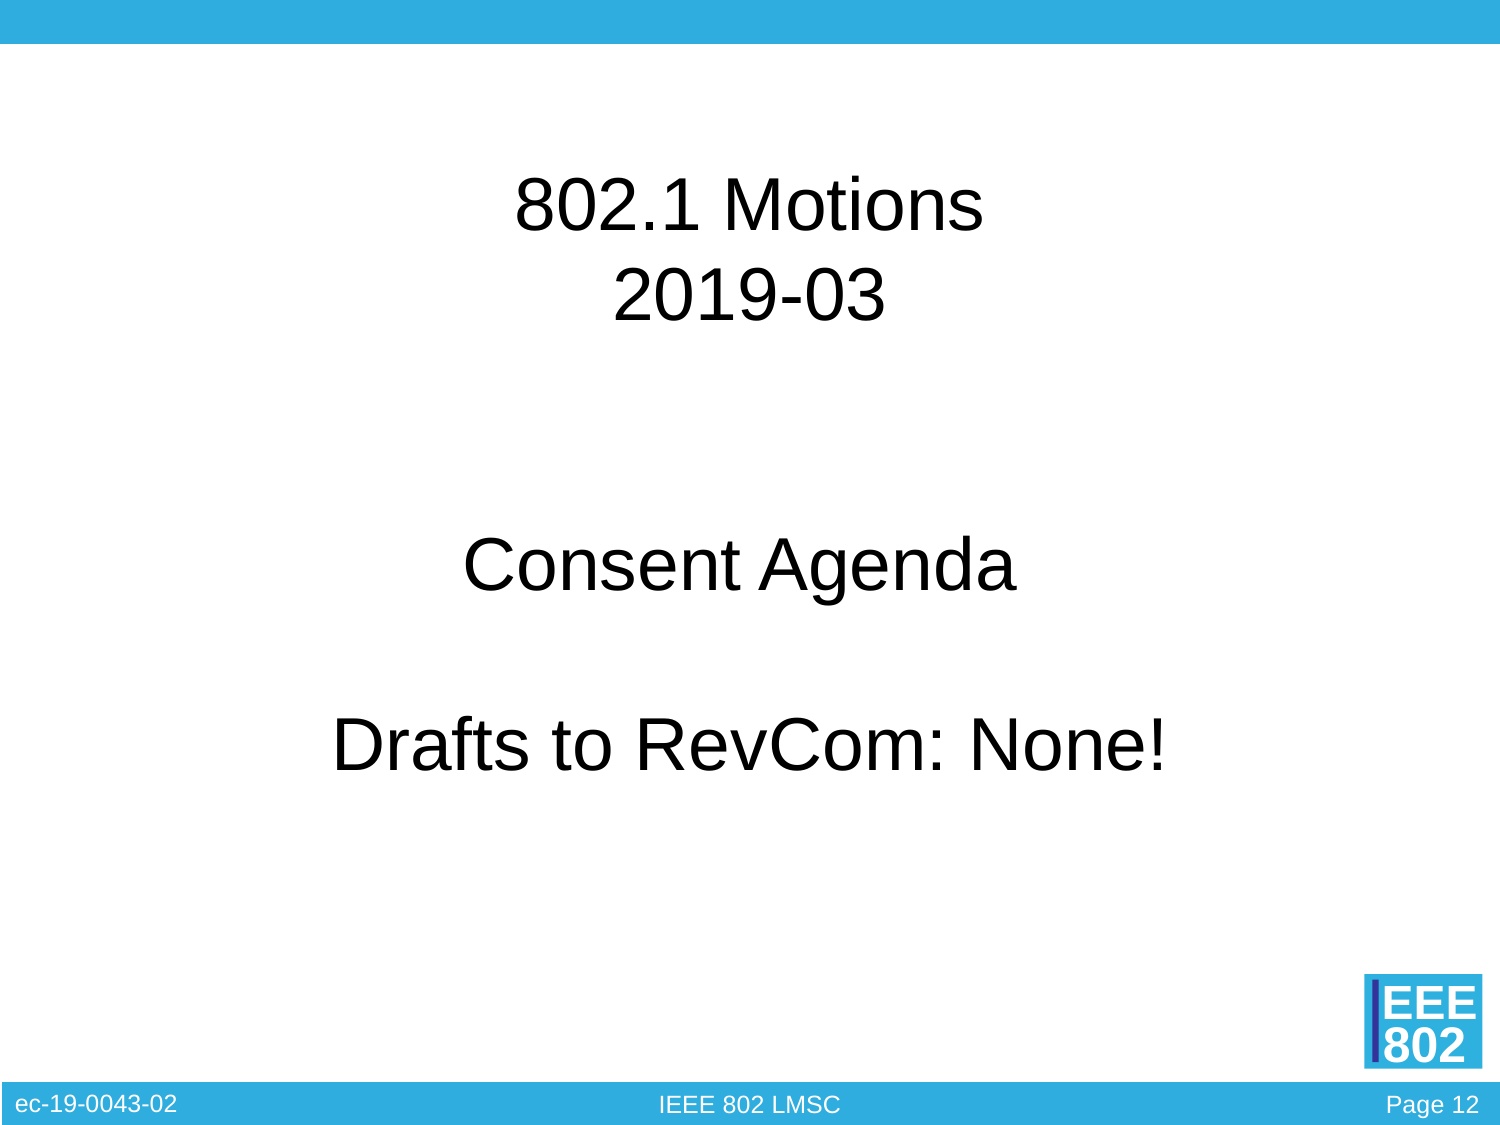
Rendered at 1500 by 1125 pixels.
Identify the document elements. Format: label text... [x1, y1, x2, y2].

title 802.1 Motions 2019-03 Consent Agenda Drafts to RevCom: None! [112, 349, 1388, 591]
